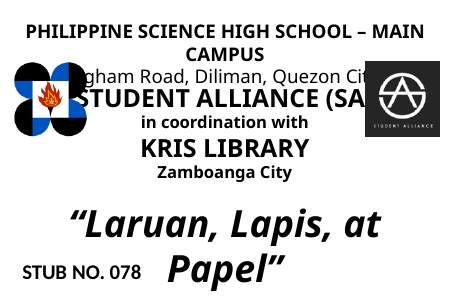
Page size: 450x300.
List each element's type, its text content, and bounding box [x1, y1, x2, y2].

picture [12, 60, 88, 137]
text_box PHILIPPINE SCIENCE HIGH SCHOOL – MAIN CAMPUS Agham Road, Diliman, Quezon City [0, 12, 450, 74]
text_box STUB NO. 078 [7, 251, 213, 292]
text_box “Laruan, Lapis, at Papel” [0, 192, 450, 298]
picture [364, 60, 441, 137]
text_box STUDENT ALLIANCE (SA) in coordination with KRIS LIBRARY Zamboanga City [0, 74, 450, 190]
